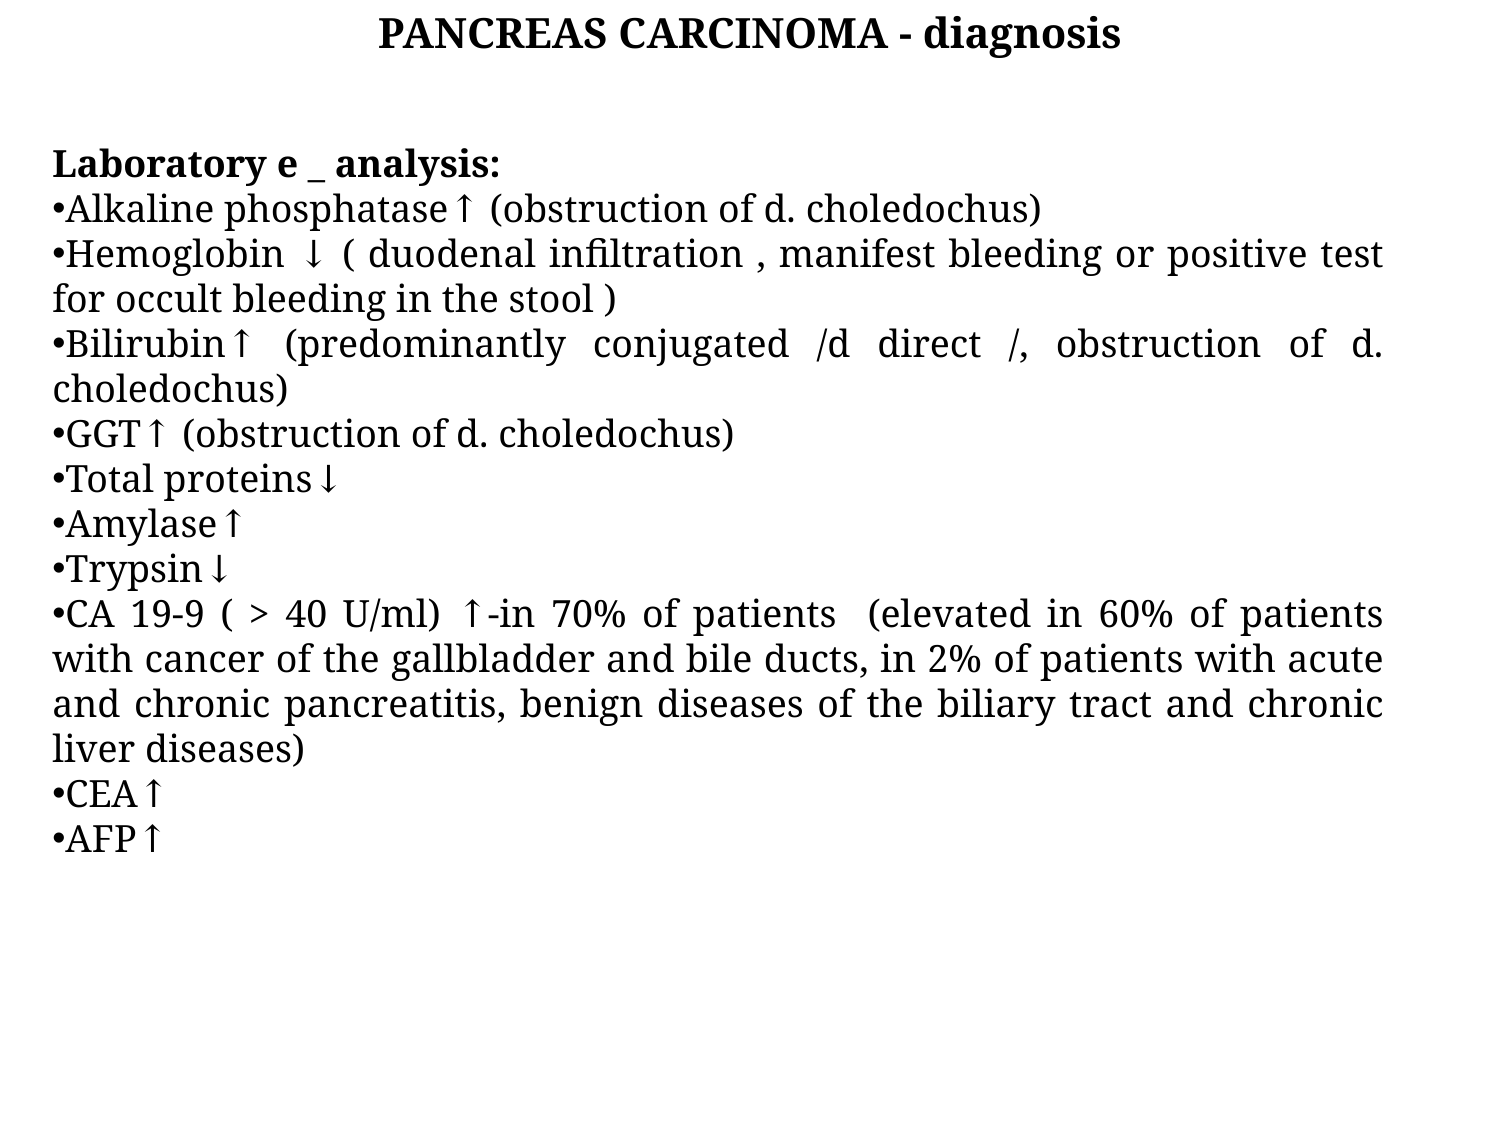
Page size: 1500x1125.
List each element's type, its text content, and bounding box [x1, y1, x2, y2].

text_box Laboratory e _ analysis: Alkaline phosphatase↑ (obstruction of d. choledochus) Hemoglobin ↓ ( duodenal infiltration , manifest bleeding or positive test for occult bleeding in the stool ) Bilirubin↑ (predominantly conjugated /d direct /, obstruction of d. choledochus) GGT↑ (obstruction of d. choledochus) Total proteins↓ Amylase↑ Trypsin↓ CA 19-9 ( > 40 U/ml) ↑-in 70% of patients (elevated in 60% of patients with cancer of the gallbladder and bile ducts, in 2% of patients with acute and chronic pancreatitis, benign diseases of the biliary tract and chronic liver diseases) CEA↑ AFP↑ [37, 87, 1400, 913]
text_box PANCREAS CARCINOMA - diagnosis [0, 0, 1500, 63]
